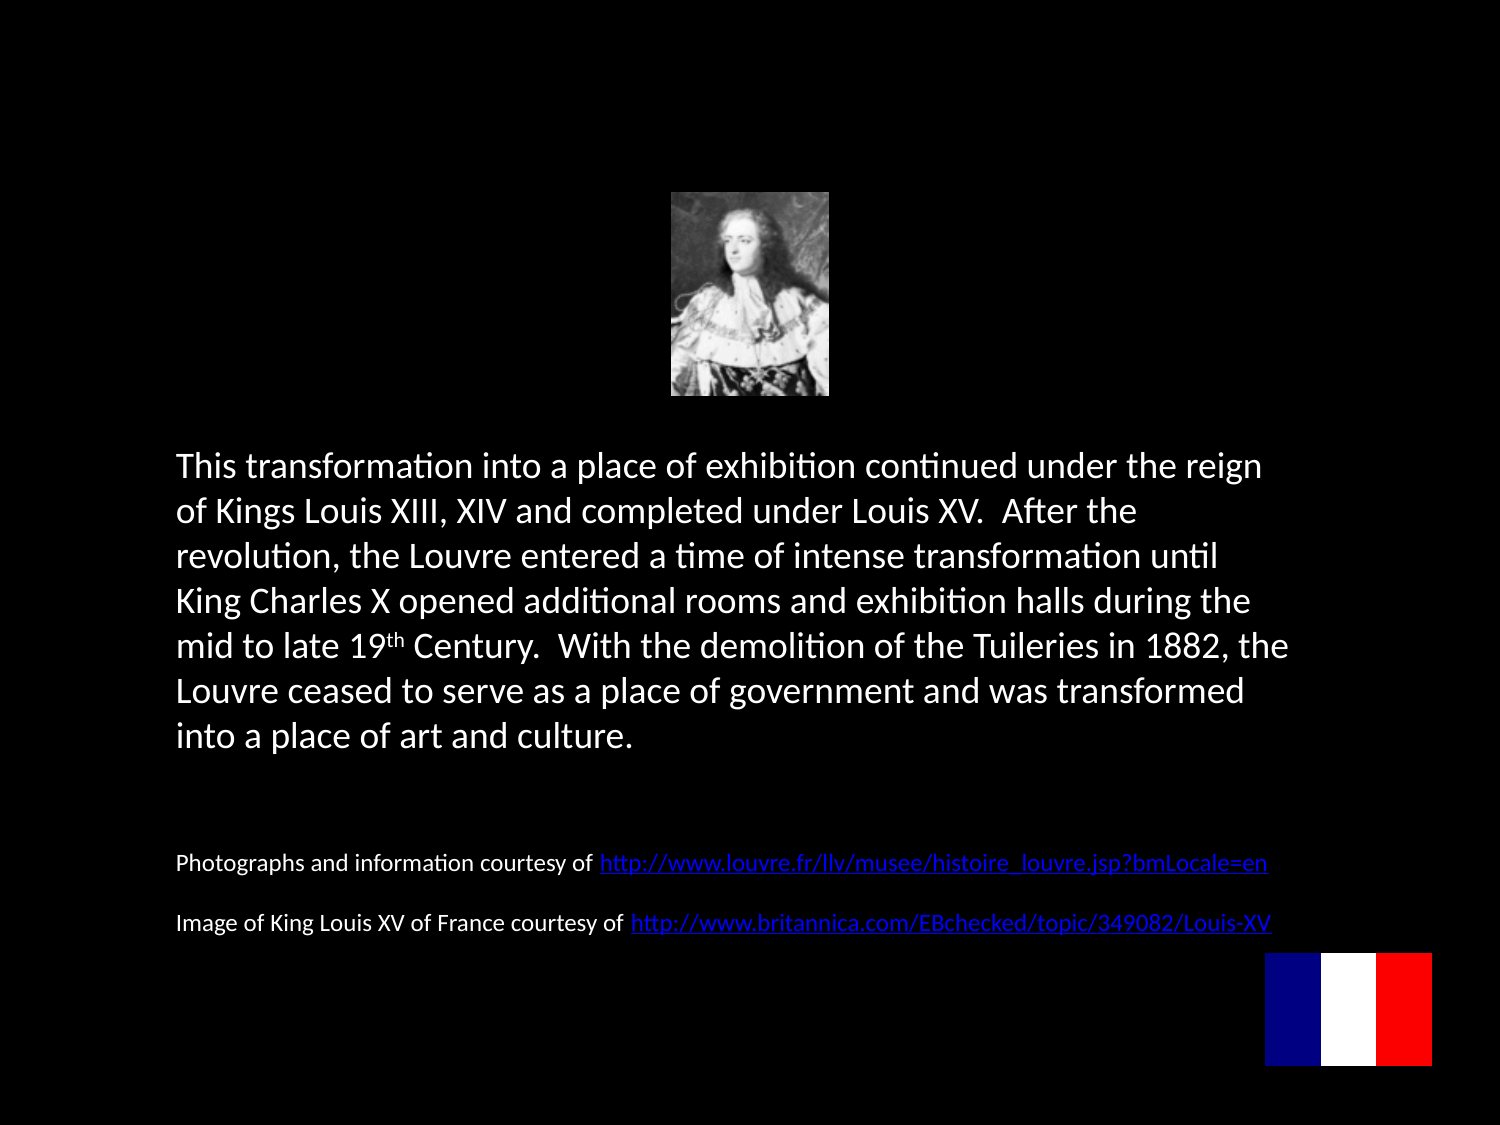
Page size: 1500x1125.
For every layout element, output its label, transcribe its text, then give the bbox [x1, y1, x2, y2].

picture [671, 192, 829, 396]
text_box This transformation into a place of exhibition continued under the reign of Kings Louis XIII, XIV and completed under Louis XV. After the revolution, the Louvre entered a time of intense transformation until King Charles X opened additional rooms and exhibition halls during the mid to late 19th Century. With the demolition of the Tuileries in 1882, the Louvre ceased to serve as a place of government and was transformed into a place of art and culture. Photographs and information courtesy of http://www.louvre.fr/llv/musee/histoire_louvre.jsp?bmLocale=en Image of King Louis XV of France courtesy of http://www.britannica.com/EBchecked/topic/349082/Louis-XV [160, 433, 1309, 1019]
picture [1264, 951, 1433, 1068]
